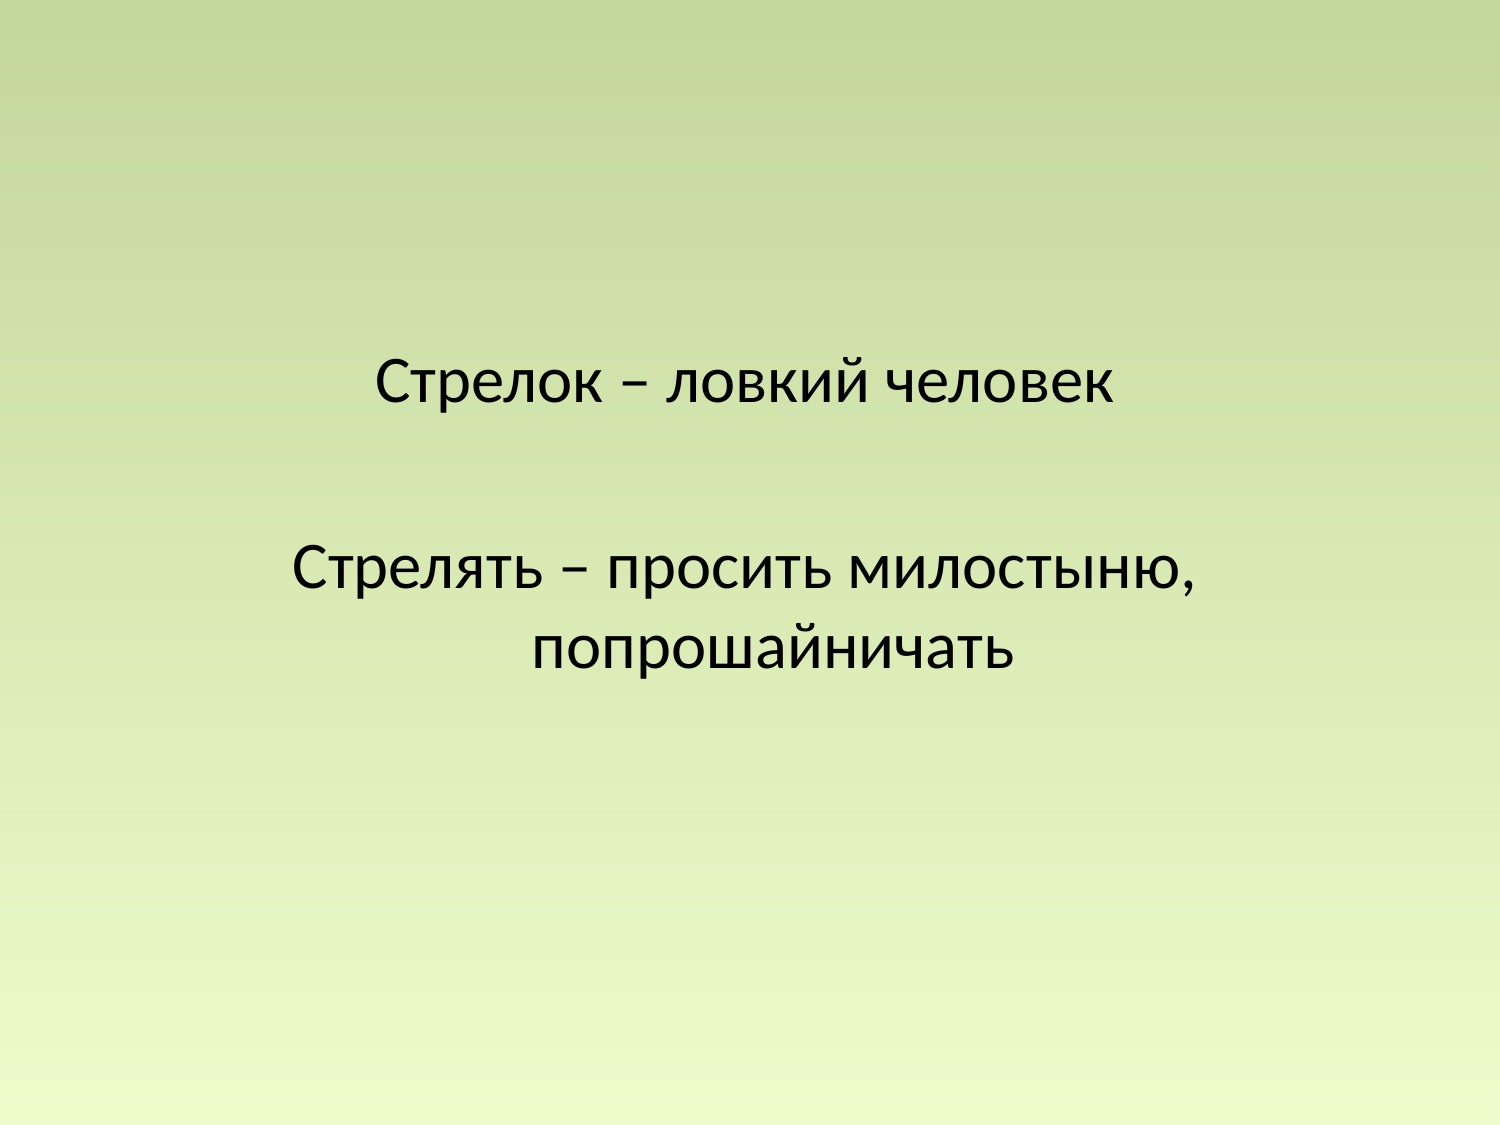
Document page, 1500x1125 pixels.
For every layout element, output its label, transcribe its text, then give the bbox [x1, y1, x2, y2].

list Стрелок – ловкий человек Стрелять – просить милостыню, попрошайничать [70, 328, 1421, 1071]
